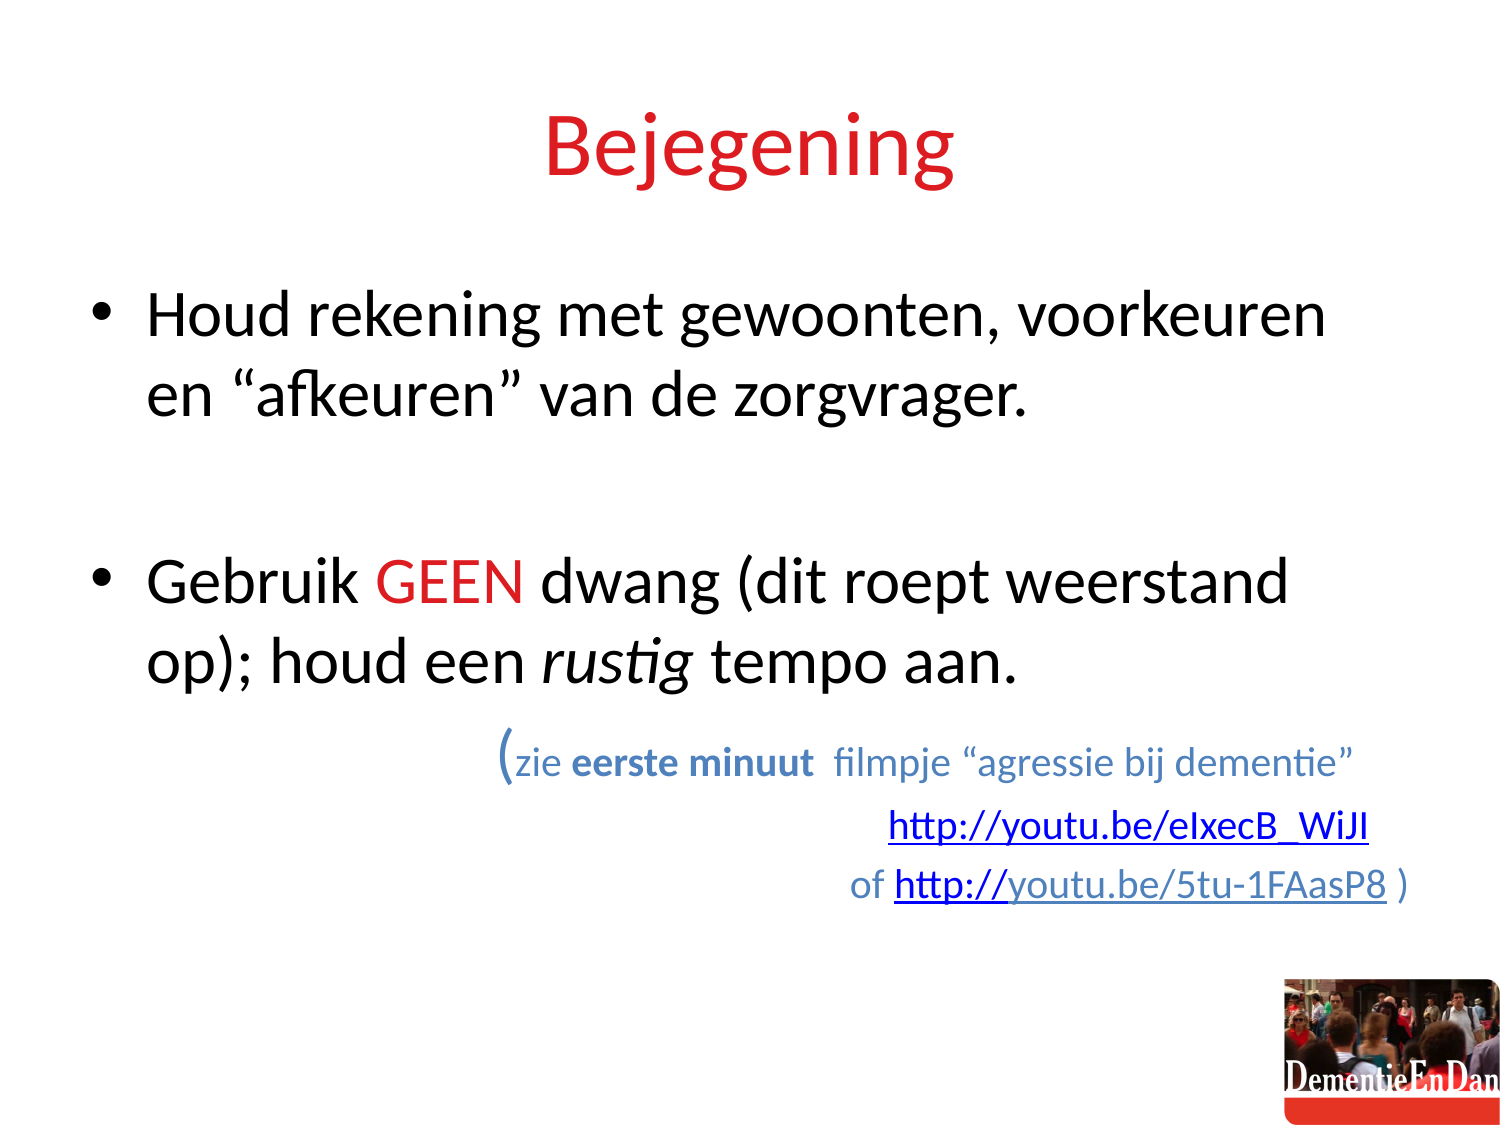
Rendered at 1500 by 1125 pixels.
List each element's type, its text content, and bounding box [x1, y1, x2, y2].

picture [1283, 979, 1500, 1125]
list Houd rekening met gewoonten, voorkeuren en “afkeuren” van de zorgvrager. Gebruik GEEN dwang (dit roept weerstand op); houd een rustig tempo aan. (zie eerste minuut filmpje “agressie bij dementie” http://youtu.be/eIxecB_WiJI of http://youtu.be/5tu-1FAasP8 ) [75, 262, 1425, 1005]
title Bejegening [75, 45, 1425, 233]
